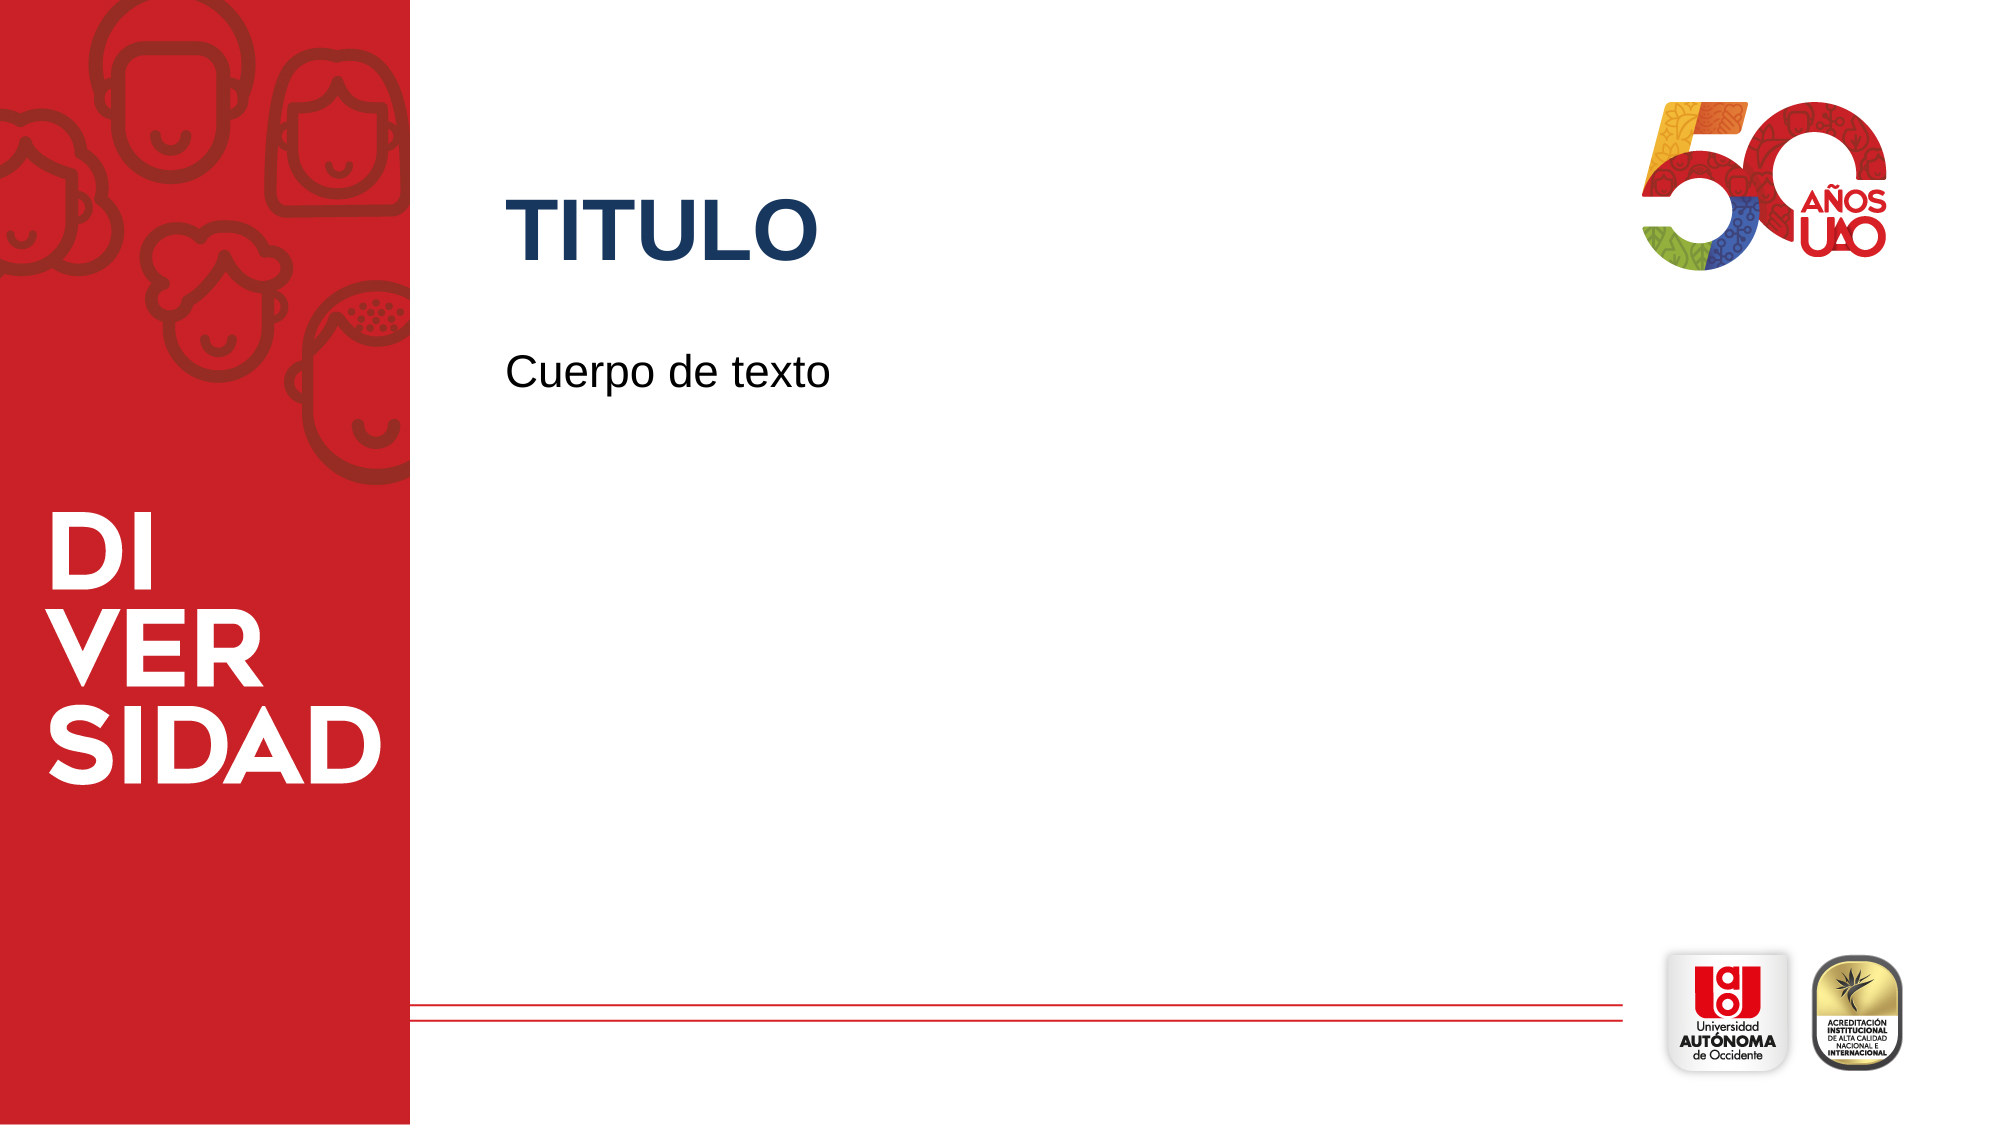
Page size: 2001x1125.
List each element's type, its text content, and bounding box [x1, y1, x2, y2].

picture [0, 0, 2000, 1125]
text_box Cuerpo de texto [490, 334, 1596, 405]
text_box TITULO [490, 165, 1564, 286]
